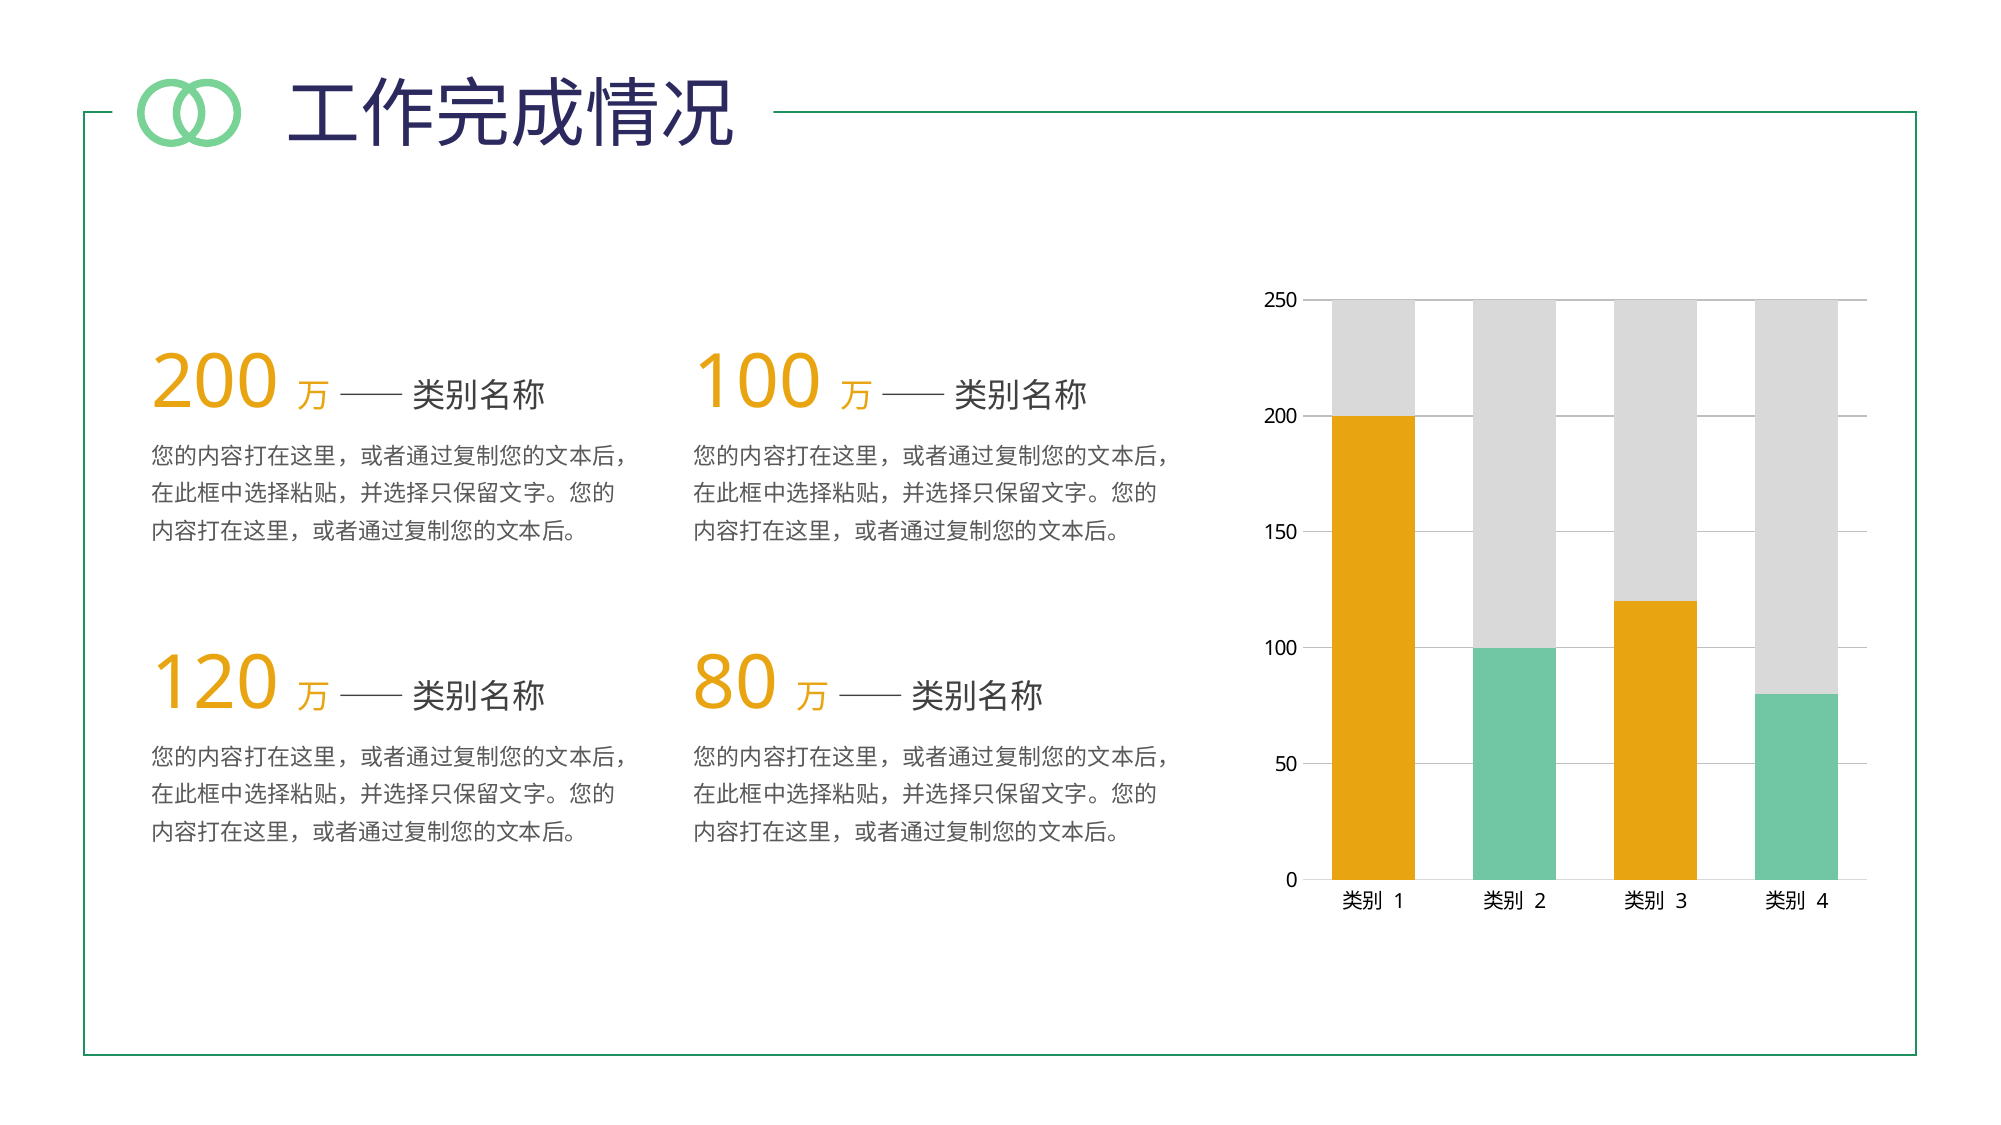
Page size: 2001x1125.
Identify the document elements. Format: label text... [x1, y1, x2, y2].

chart [1251, 272, 1880, 929]
text_box 您的内容打在这里，或者通过复制您的文本后，在此框中选择粘贴，并选择只保留文字。您的内容打在这里，或者通过复制您的文本后。 [693, 732, 1159, 845]
text_box 您的内容打在这里，或者通过复制您的文本后，在此框中选择粘贴，并选择只保留文字。您的内容打在这里，或者通过复制您的文本后。 [693, 431, 1159, 544]
text_box 200万 —— 类别名称 [151, 332, 546, 423]
text_box 您的内容打在这里，或者通过复制您的文本后，在此框中选择粘贴，并选择只保留文字。您的内容打在这里，或者通过复制您的文本后。 [151, 431, 617, 544]
text_box 100万 —— 类别名称 [693, 332, 1088, 423]
text_box 120万 —— 类别名称 [151, 633, 546, 724]
text_box 工作完成情况 [270, 58, 788, 164]
text_box 您的内容打在这里，或者通过复制您的文本后，在此框中选择粘贴，并选择只保留文字。您的内容打在这里，或者通过复制您的文本后。 [151, 732, 617, 845]
text_box 80万 —— 类别名称 [692, 633, 1045, 724]
